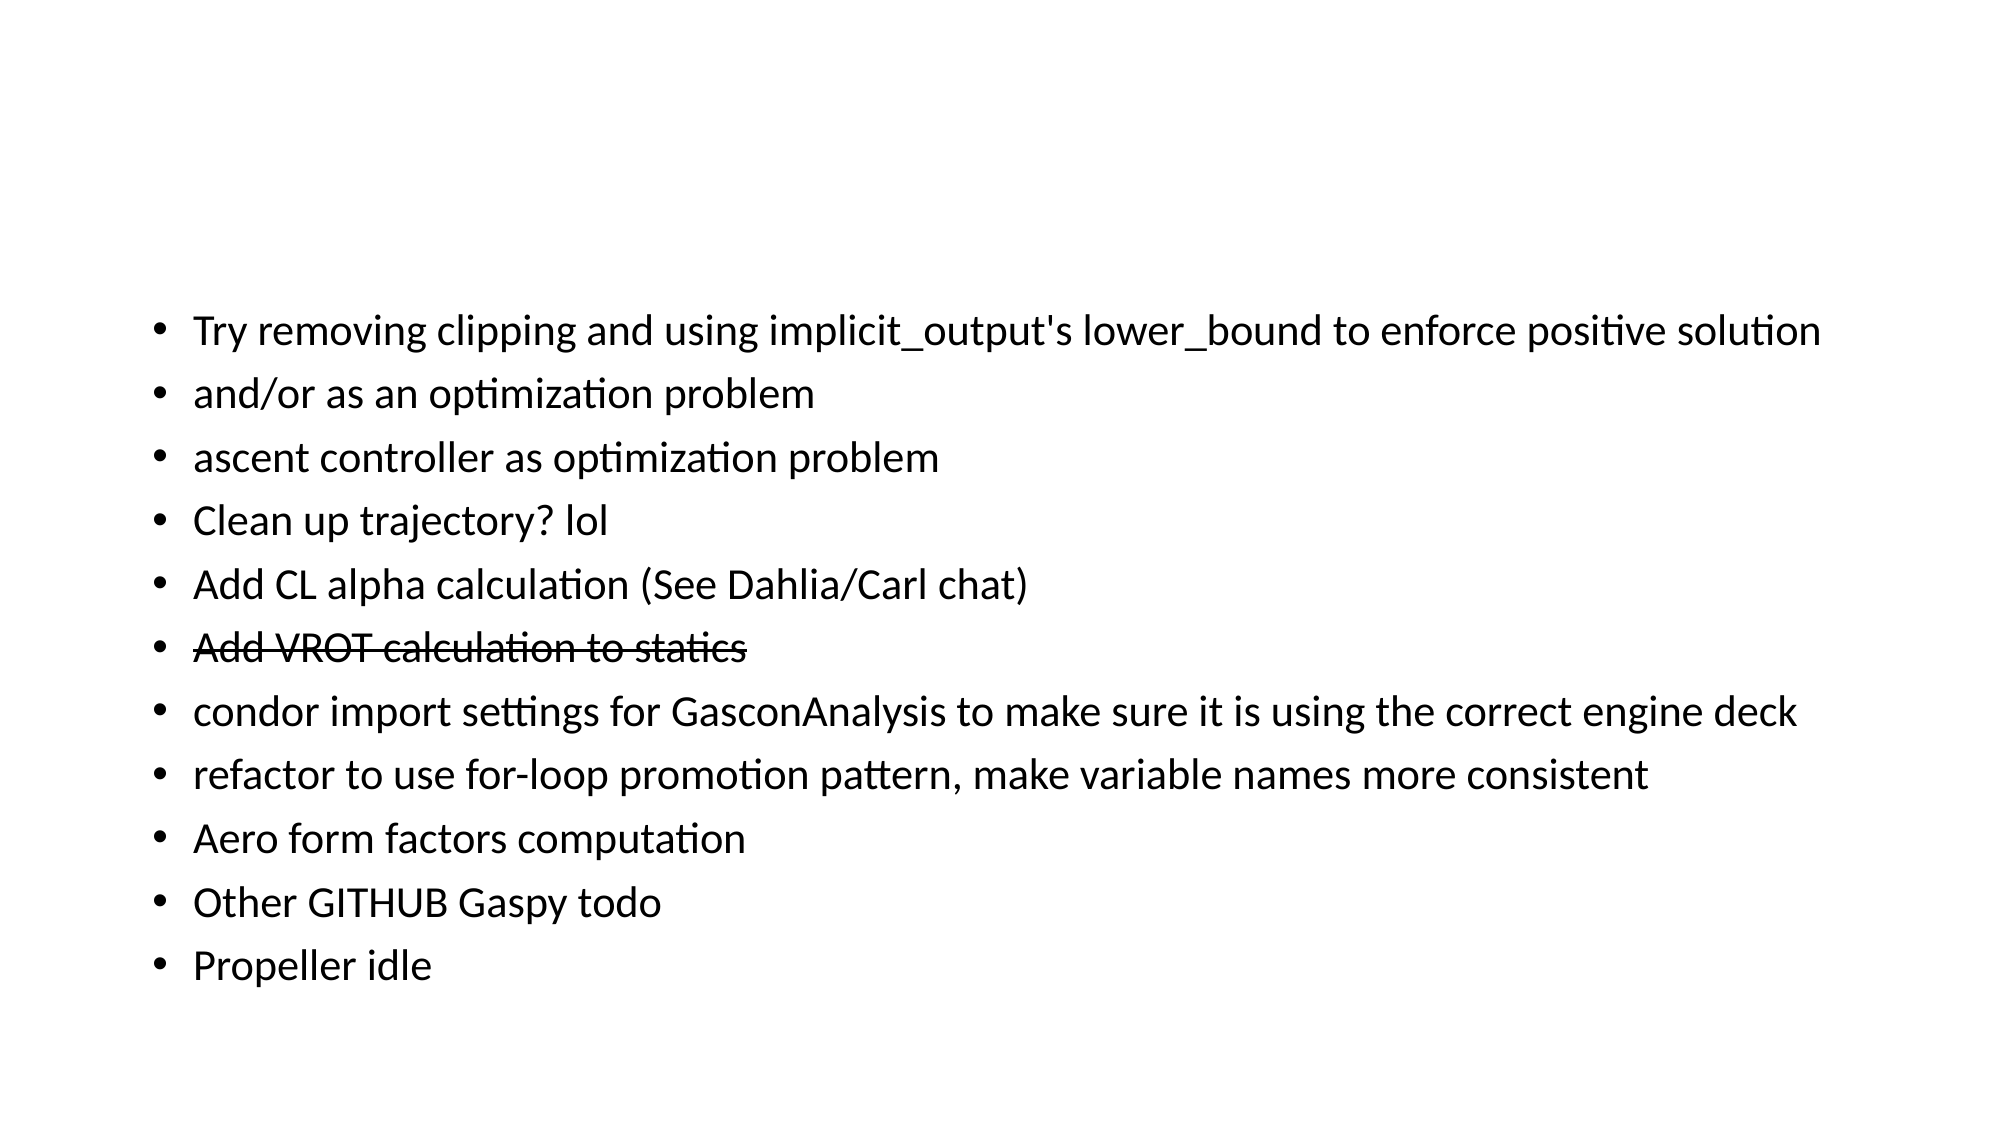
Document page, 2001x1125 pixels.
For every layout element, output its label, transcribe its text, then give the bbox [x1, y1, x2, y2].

list Try removing clipping and using implicit_output's lower_bound to enforce positive solution and/or as an optimization problem ascent controller as optimization problem Clean up trajectory? lol Add CL alpha calculation (See Dahlia/Carl chat) Add VROT calculation to statics condor import settings for GasconAnalysis to make sure it is using the correct engine deck refactor to use for-loop promotion pattern, make variable names more consistent Aero form factors computation Other GITHUB Gaspy todo Propeller idle [137, 299, 1863, 1014]
